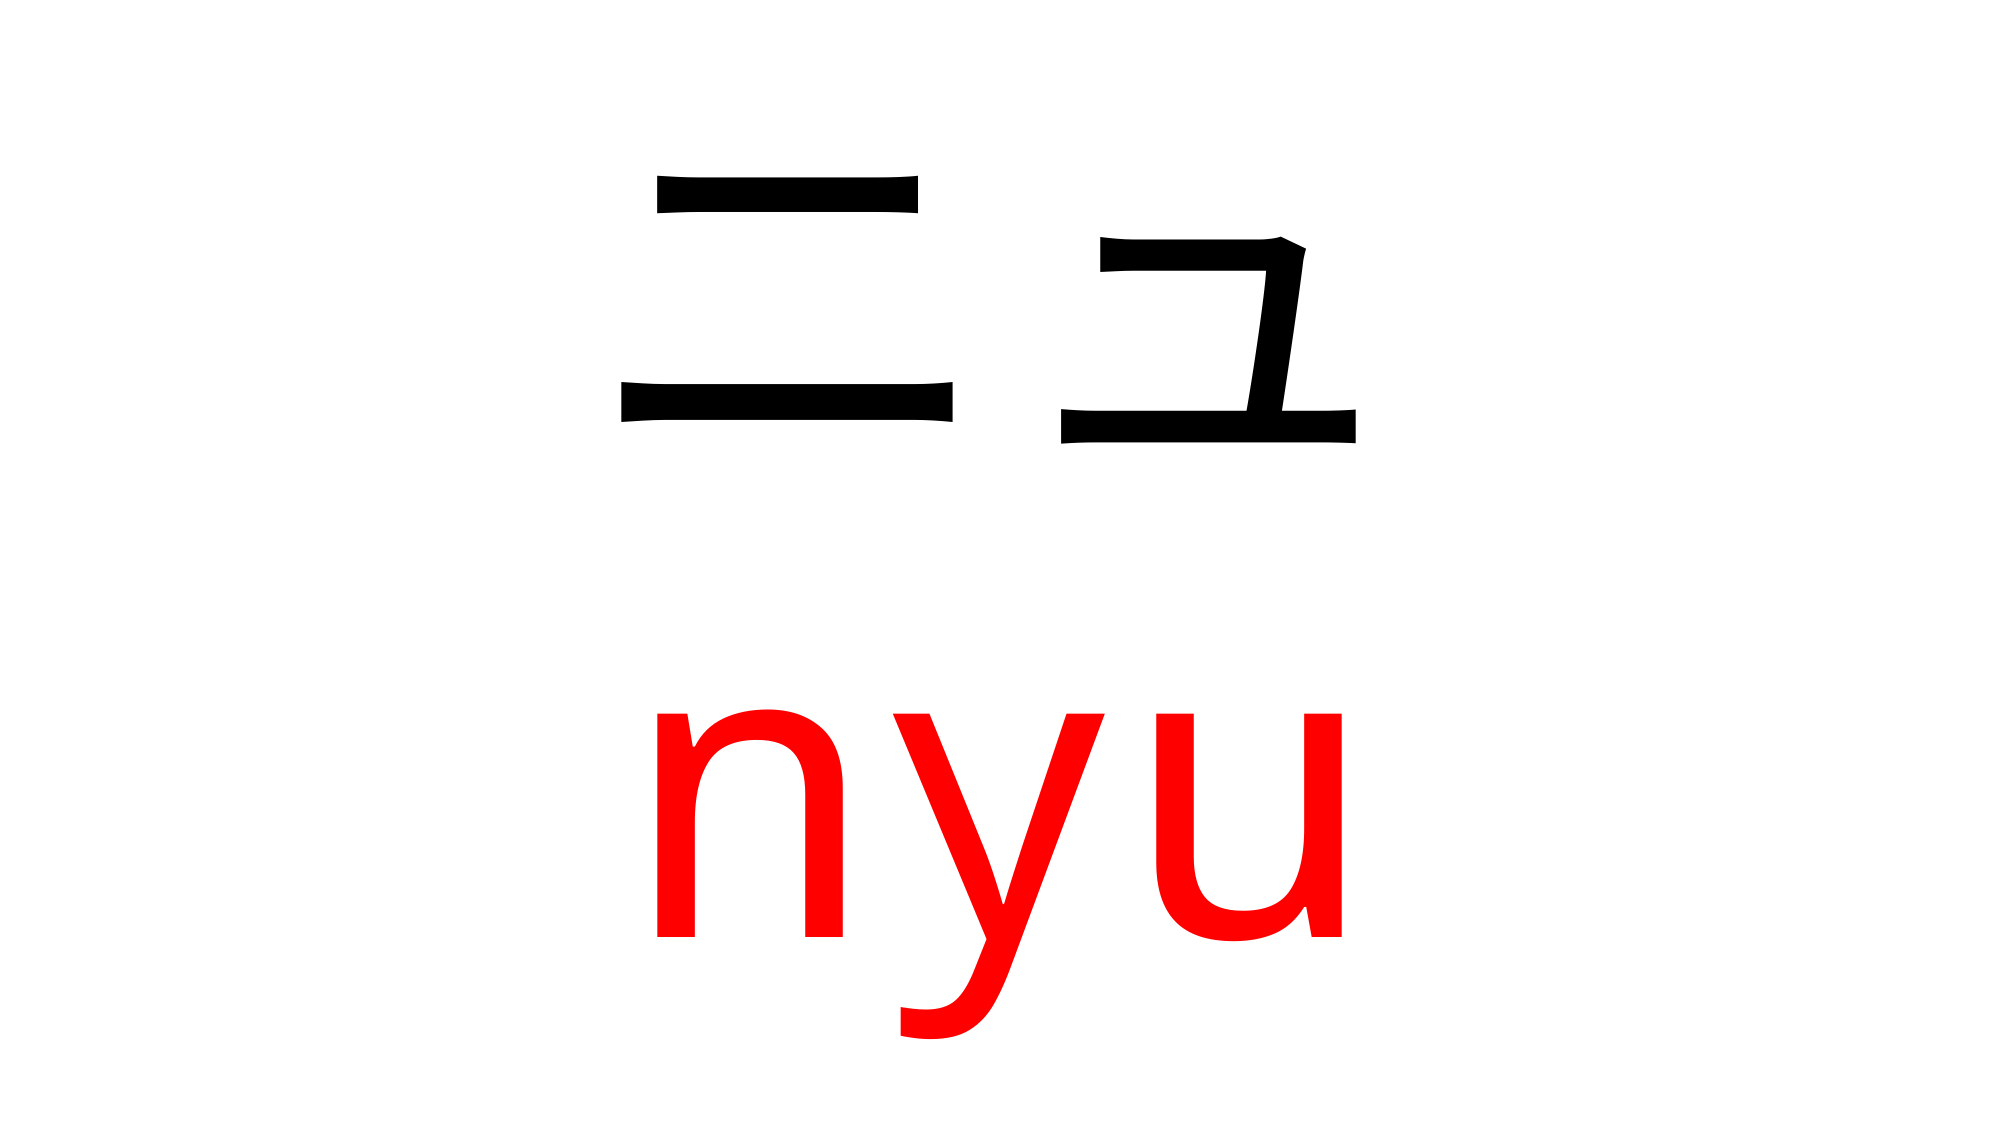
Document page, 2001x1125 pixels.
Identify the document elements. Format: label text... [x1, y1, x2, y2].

text_box nyu [249, 562, 1750, 1036]
title ニュ [249, 71, 1750, 545]
